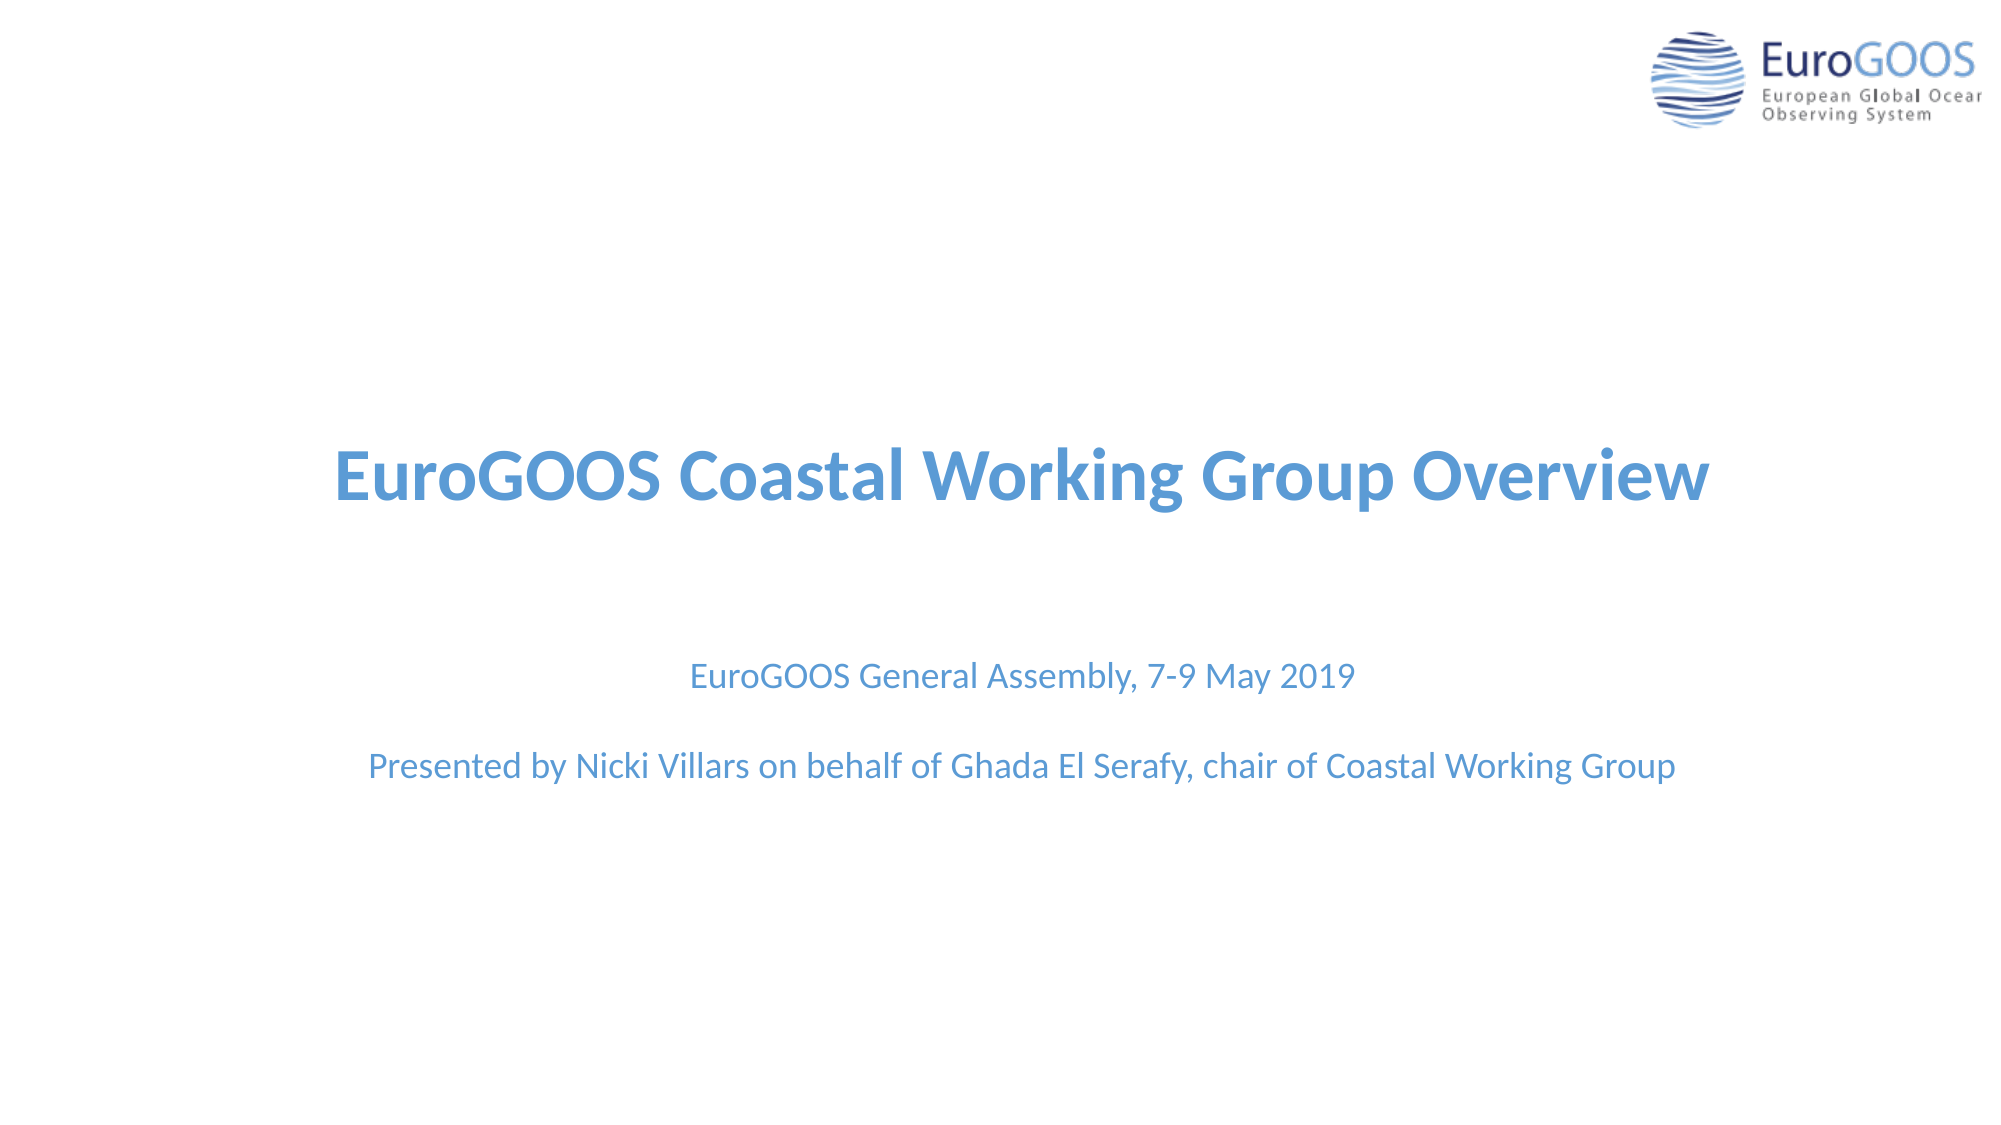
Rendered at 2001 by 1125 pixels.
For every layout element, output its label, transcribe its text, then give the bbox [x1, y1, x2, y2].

picture [1646, 24, 1982, 134]
text_box EuroGOOS Coastal Working Group Overview EuroGOOS General Assembly, 7-9 May 2019 Presented by Nicki Villars on behalf of Ghada El Serafy, chair of Coastal Working Group [118, 418, 1928, 794]
